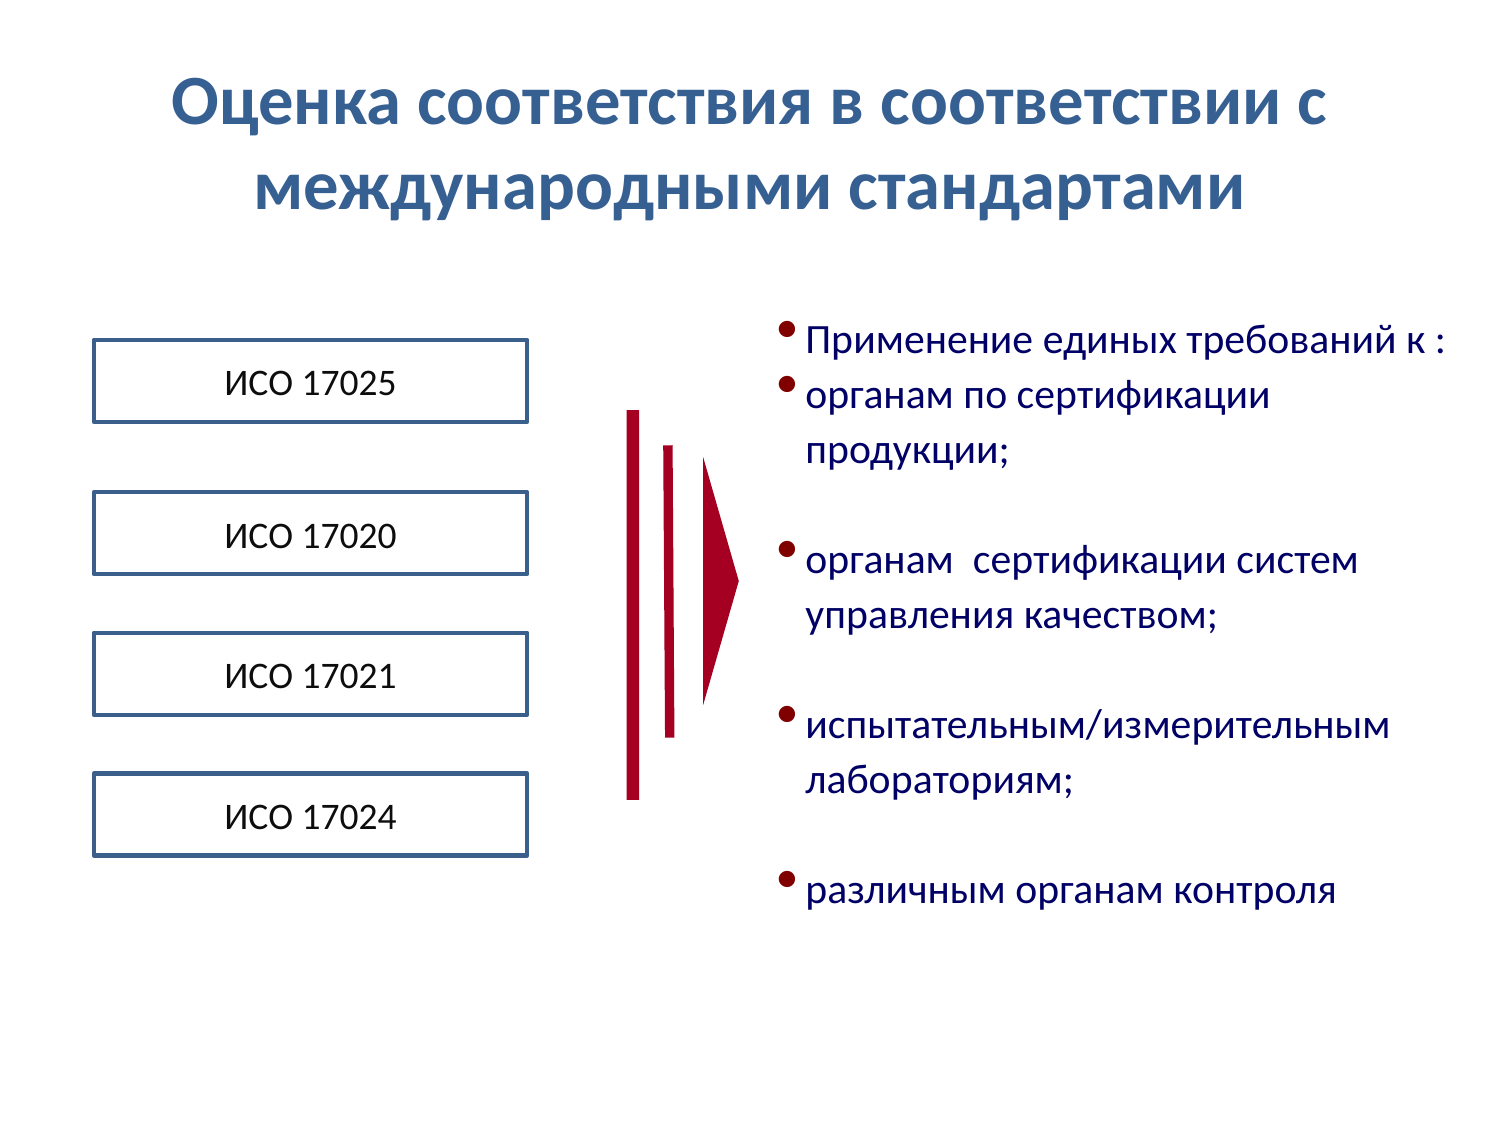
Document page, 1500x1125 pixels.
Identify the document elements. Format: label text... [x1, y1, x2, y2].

text_box Применение единых требований к : органам по сертификации продукции; органам сертификации систем управления качеством; испытательным/измерительным лабораториям; различным органам контроля [761, 269, 1500, 950]
title Оценка соответствия в соответствии с международными стандартами [74, 44, 1426, 233]
text_box ИСО 17021 [92, 631, 529, 717]
text_box ИСО 17020 [92, 490, 529, 576]
text_box ИСО 17024 [92, 771, 529, 858]
text_box ИСО 17025 [92, 338, 529, 424]
text_box [703, 456, 739, 706]
